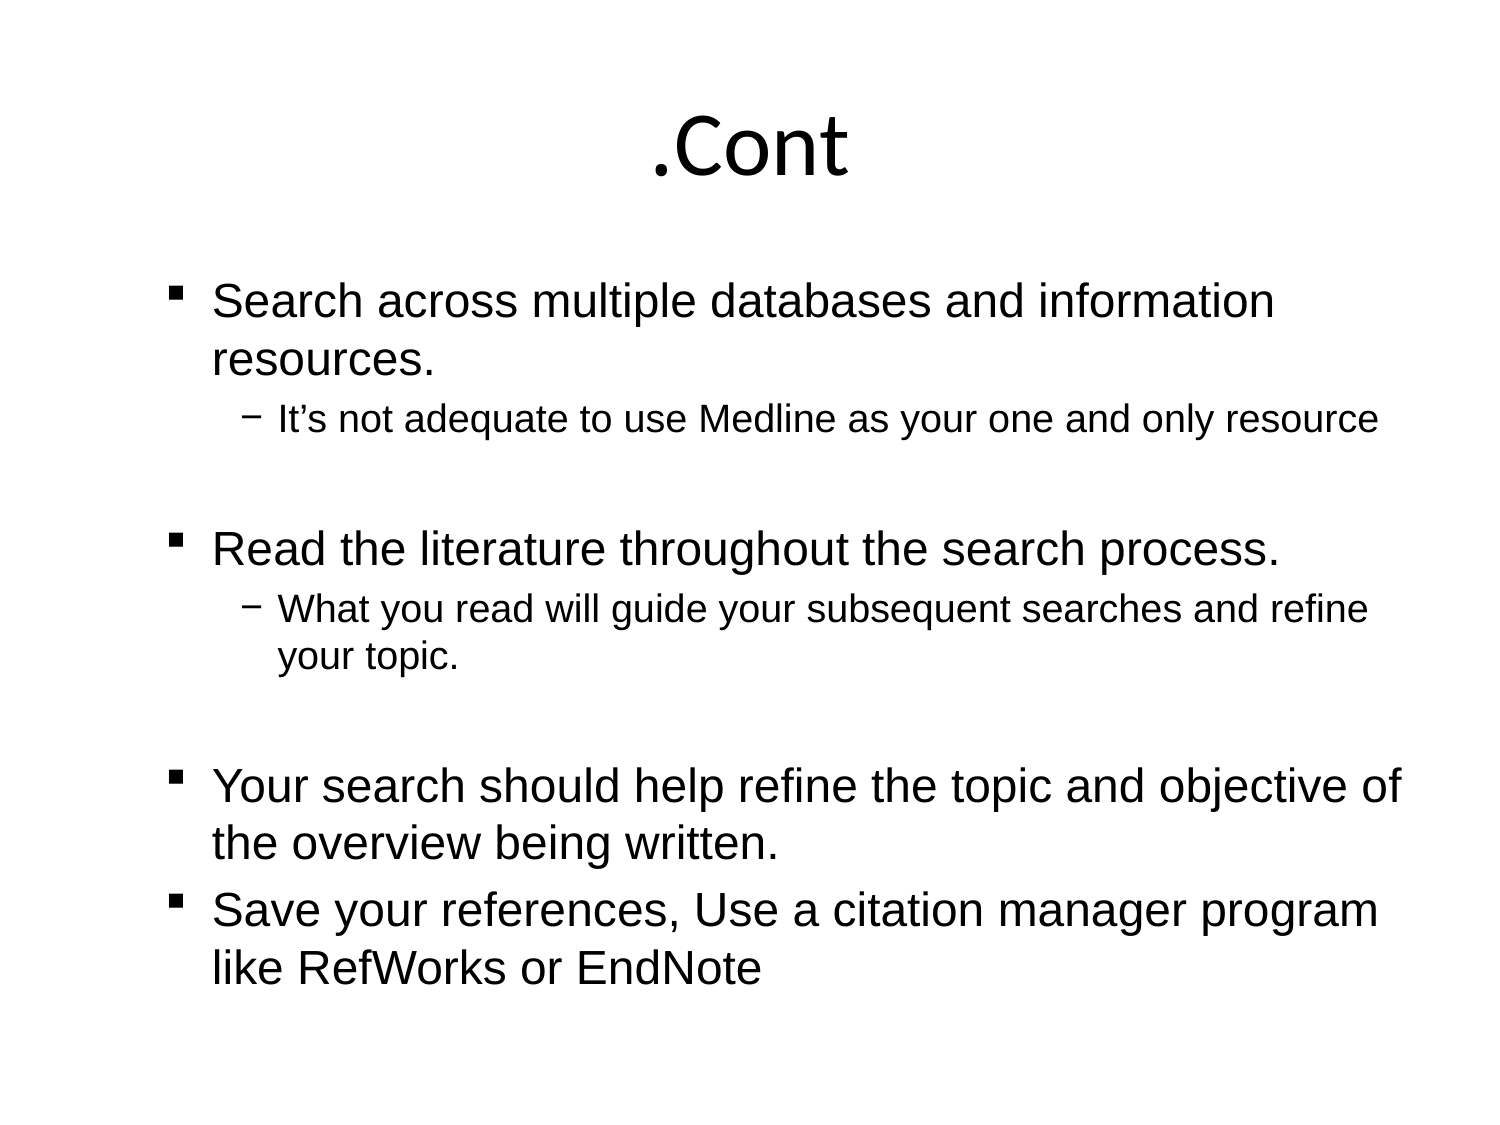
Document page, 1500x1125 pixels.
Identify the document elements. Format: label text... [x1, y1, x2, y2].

title Cont. [75, 45, 1425, 233]
list Search across multiple databases and information resources. It’s not adequate to use Medline as your one and only resource Read the literature throughout the search process. What you read will guide your subsequent searches and refine your topic. Your search should help refine the topic and objective of the overview being written. Save your references, Use a citation manager program like RefWorks or EndNote [75, 262, 1425, 1005]
